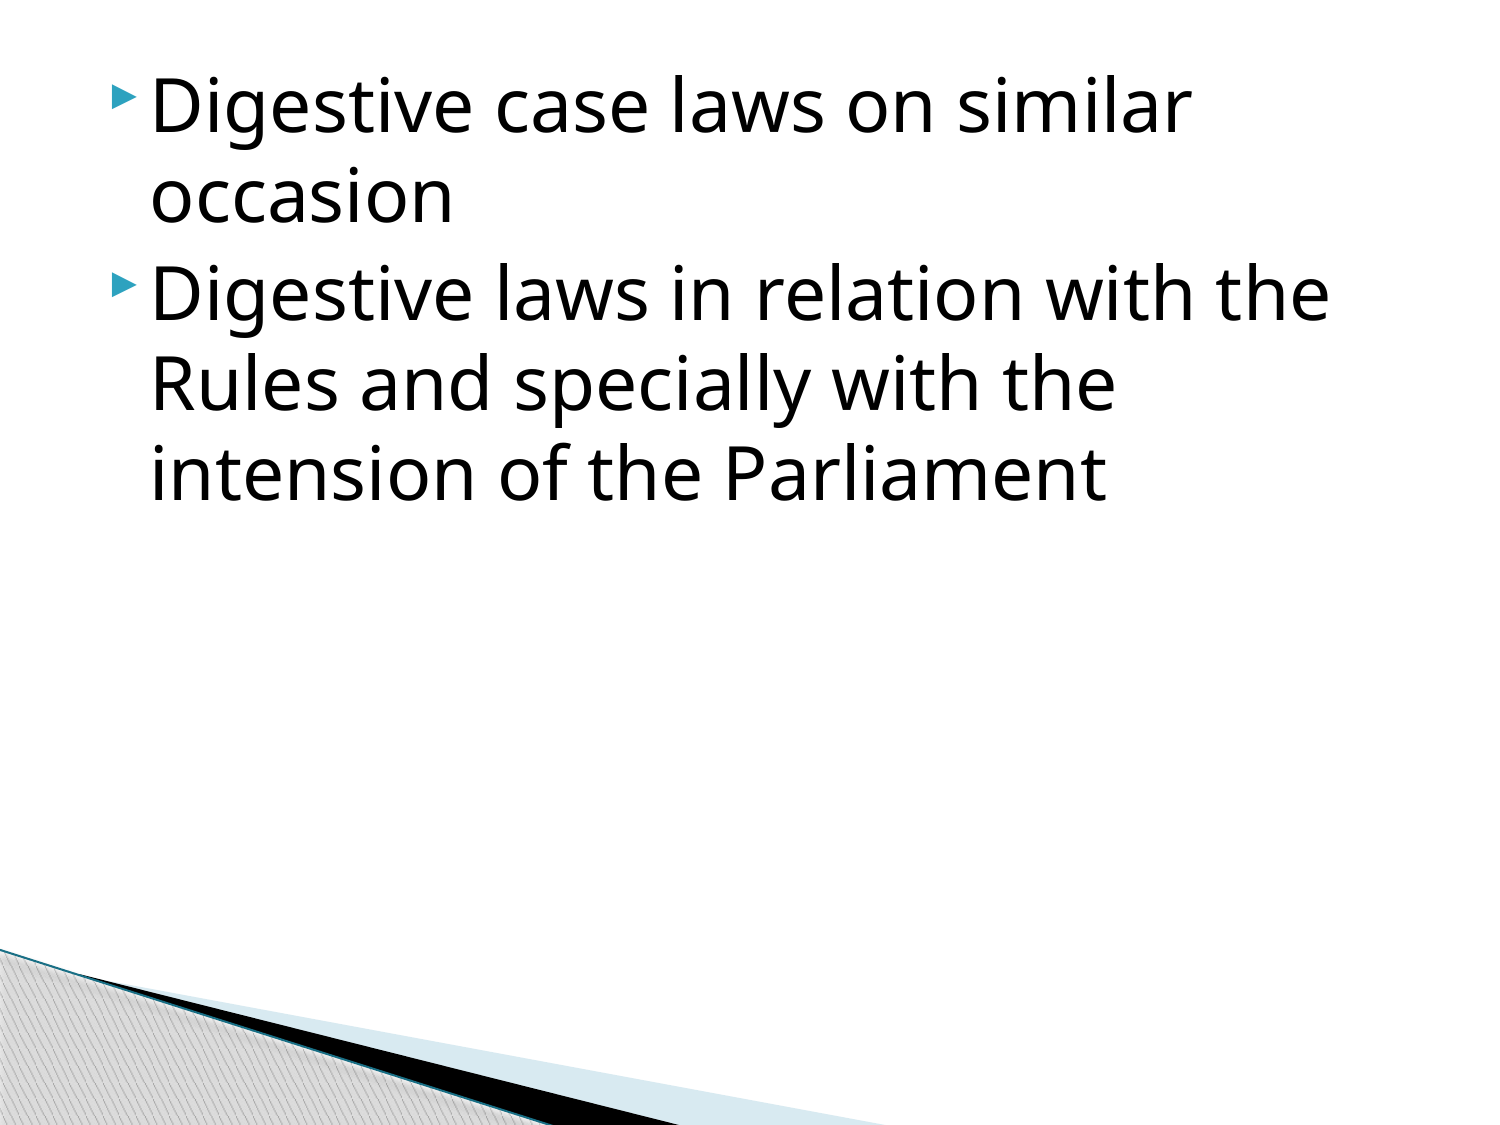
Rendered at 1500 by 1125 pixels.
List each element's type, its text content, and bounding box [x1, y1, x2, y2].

list Digestive case laws on similar occasion Digestive laws in relation with the Rules and specially with the intension of the Parliament [75, 50, 1425, 986]
